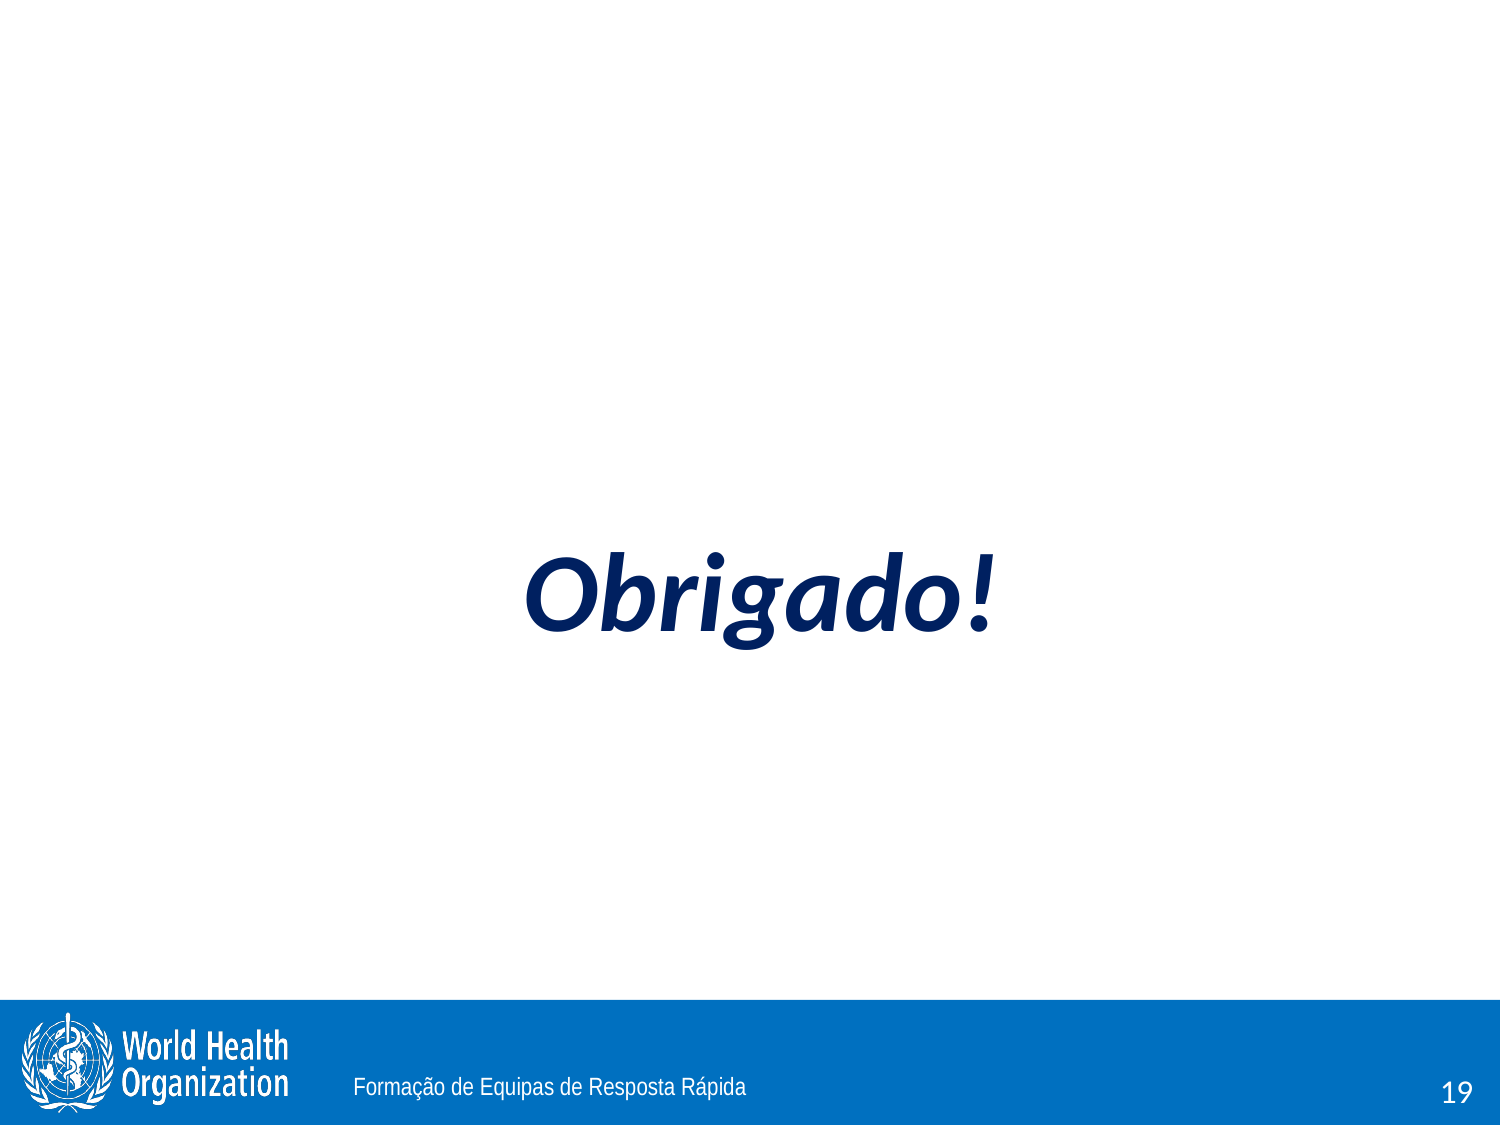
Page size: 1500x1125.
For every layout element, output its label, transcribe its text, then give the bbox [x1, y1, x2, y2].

picture [21, 1012, 288, 1113]
title Thank you! [75, 468, 1425, 657]
text_box Obrigado! [464, 478, 1059, 694]
